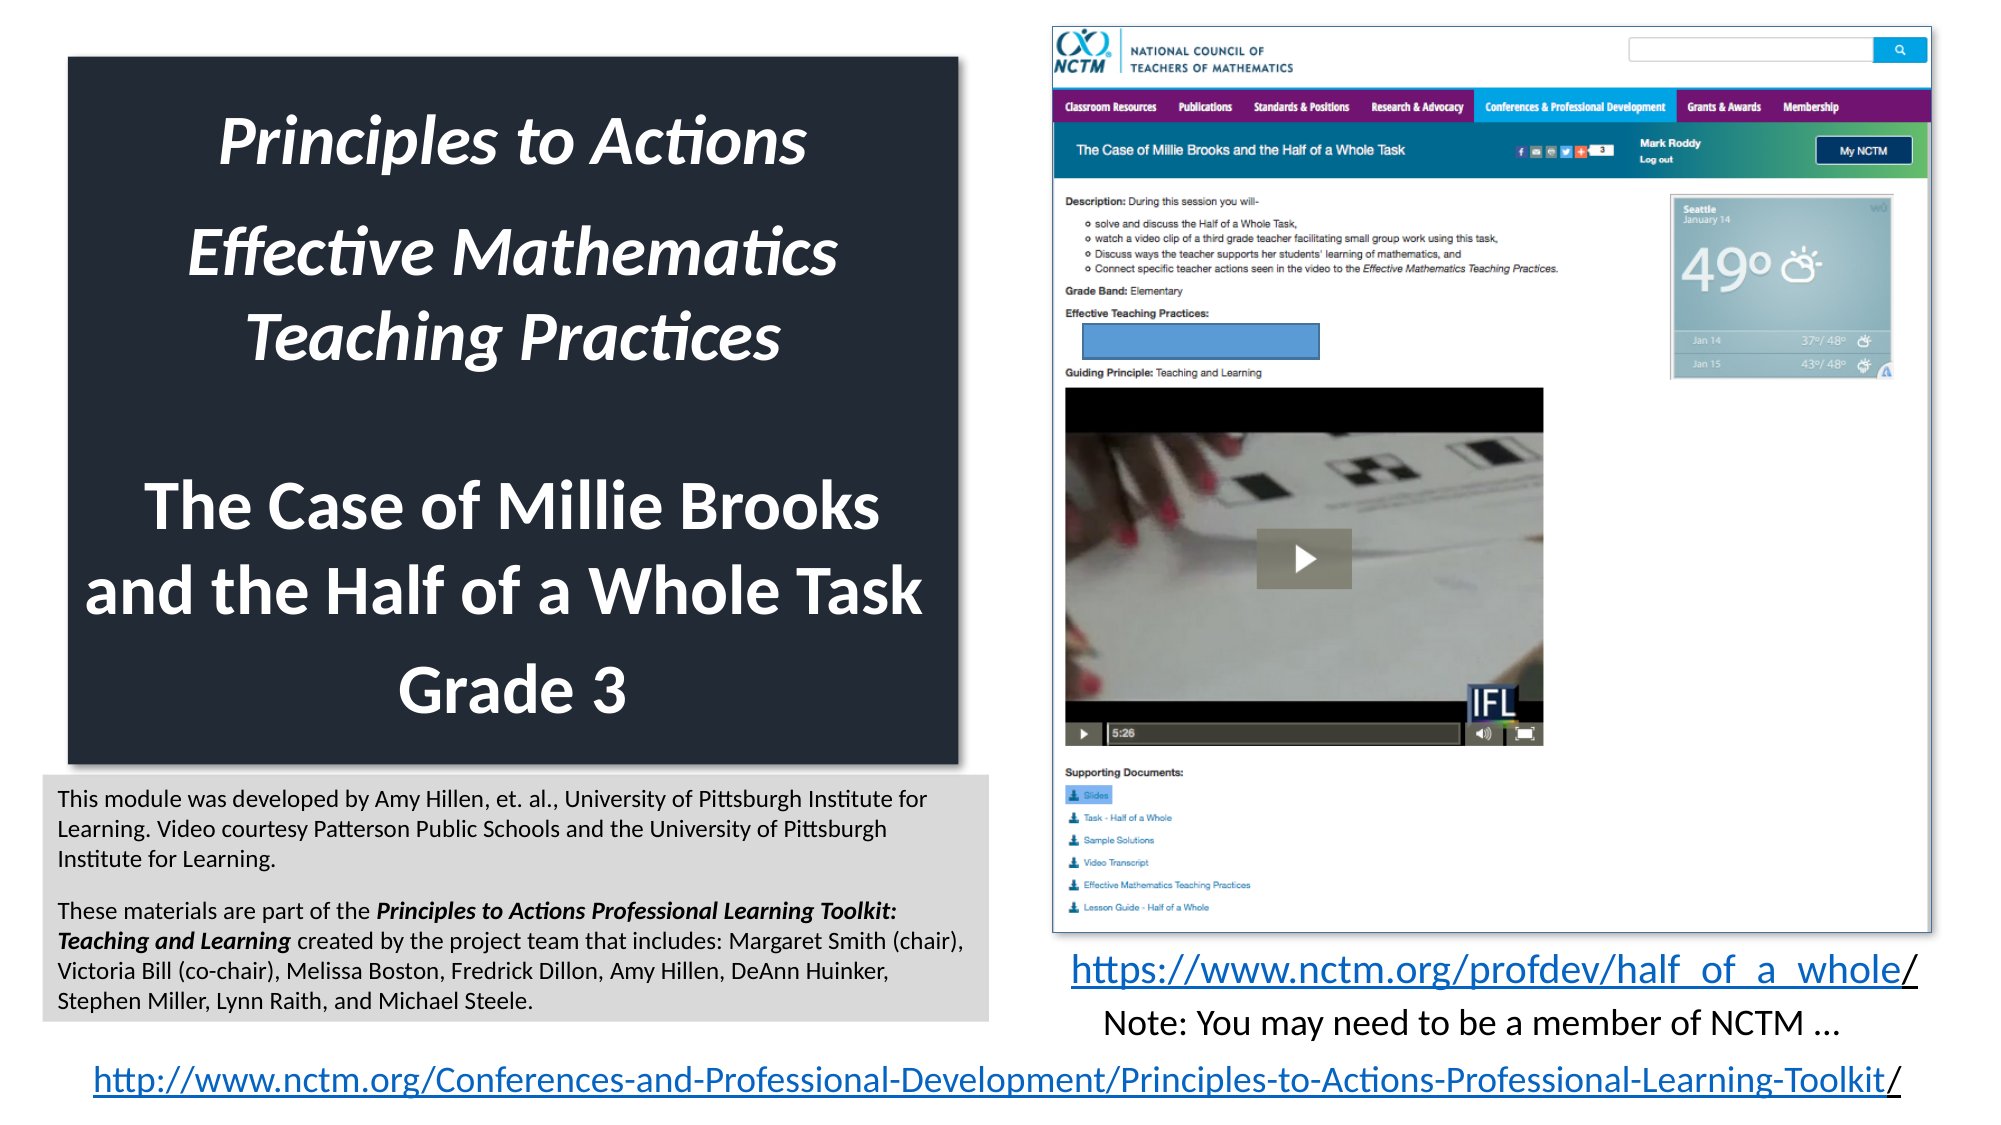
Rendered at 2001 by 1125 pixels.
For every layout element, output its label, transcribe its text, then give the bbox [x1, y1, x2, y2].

picture [1546, 146, 1556, 158]
text_box Note: You may need to be a member of NCTM … [1088, 990, 1856, 1051]
picture [1640, 156, 1656, 164]
picture [1052, 26, 1932, 87]
picture [1234, 145, 1255, 155]
picture [1338, 145, 1374, 154]
picture [1138, 145, 1149, 155]
picture [1166, 145, 1183, 155]
picture [1326, 147, 1332, 155]
picture [1052, 90, 1932, 933]
picture [1378, 145, 1404, 155]
text_box http://www.nctm.org/Conferences-and-Professional-Development/Principles-to-Actions-Professional-Learning-Toolkit/ [78, 1047, 1926, 1108]
text_box https://www.nctm.org/profdev/half_of_a_whole/ [1056, 934, 1943, 1000]
text_box Principles to Actions Effective Mathematics Teaching Practices The Case of Millie Brooks and the Half of a Whole Task Grade 3 [67, 56, 959, 765]
picture [1153, 145, 1163, 154]
picture [1531, 146, 1542, 158]
picture [1486, 103, 1538, 111]
picture [1561, 146, 1572, 157]
picture [1552, 103, 1603, 111]
picture [1109, 147, 1133, 155]
picture [1542, 103, 1547, 111]
picture [1260, 145, 1279, 155]
picture [1575, 145, 1613, 158]
picture [1516, 146, 1527, 157]
picture [1077, 145, 1098, 155]
picture [1608, 103, 1665, 114]
text_box This module was developed by Amy Hillen, et. al., University of Pittsburgh Institute for Learning. Video courtesy Patterson Public Schools and the University of Pittsburgh Institute for Learning. These materials are part of the Principles to Actions Professional Learning Toolkit: Teaching and Learning created by the project team that includes: Margaret Smith (chair), Victoria Bill (co-chair), Melissa Boston, Fredrick Dillon, Amy Hillen, DeAnn Huinker, Stephen Miller, Lynn Raith, and Michael Steele. [42, 774, 989, 1022]
picture [1283, 145, 1306, 155]
picture [1310, 145, 1321, 154]
picture [1188, 145, 1229, 155]
